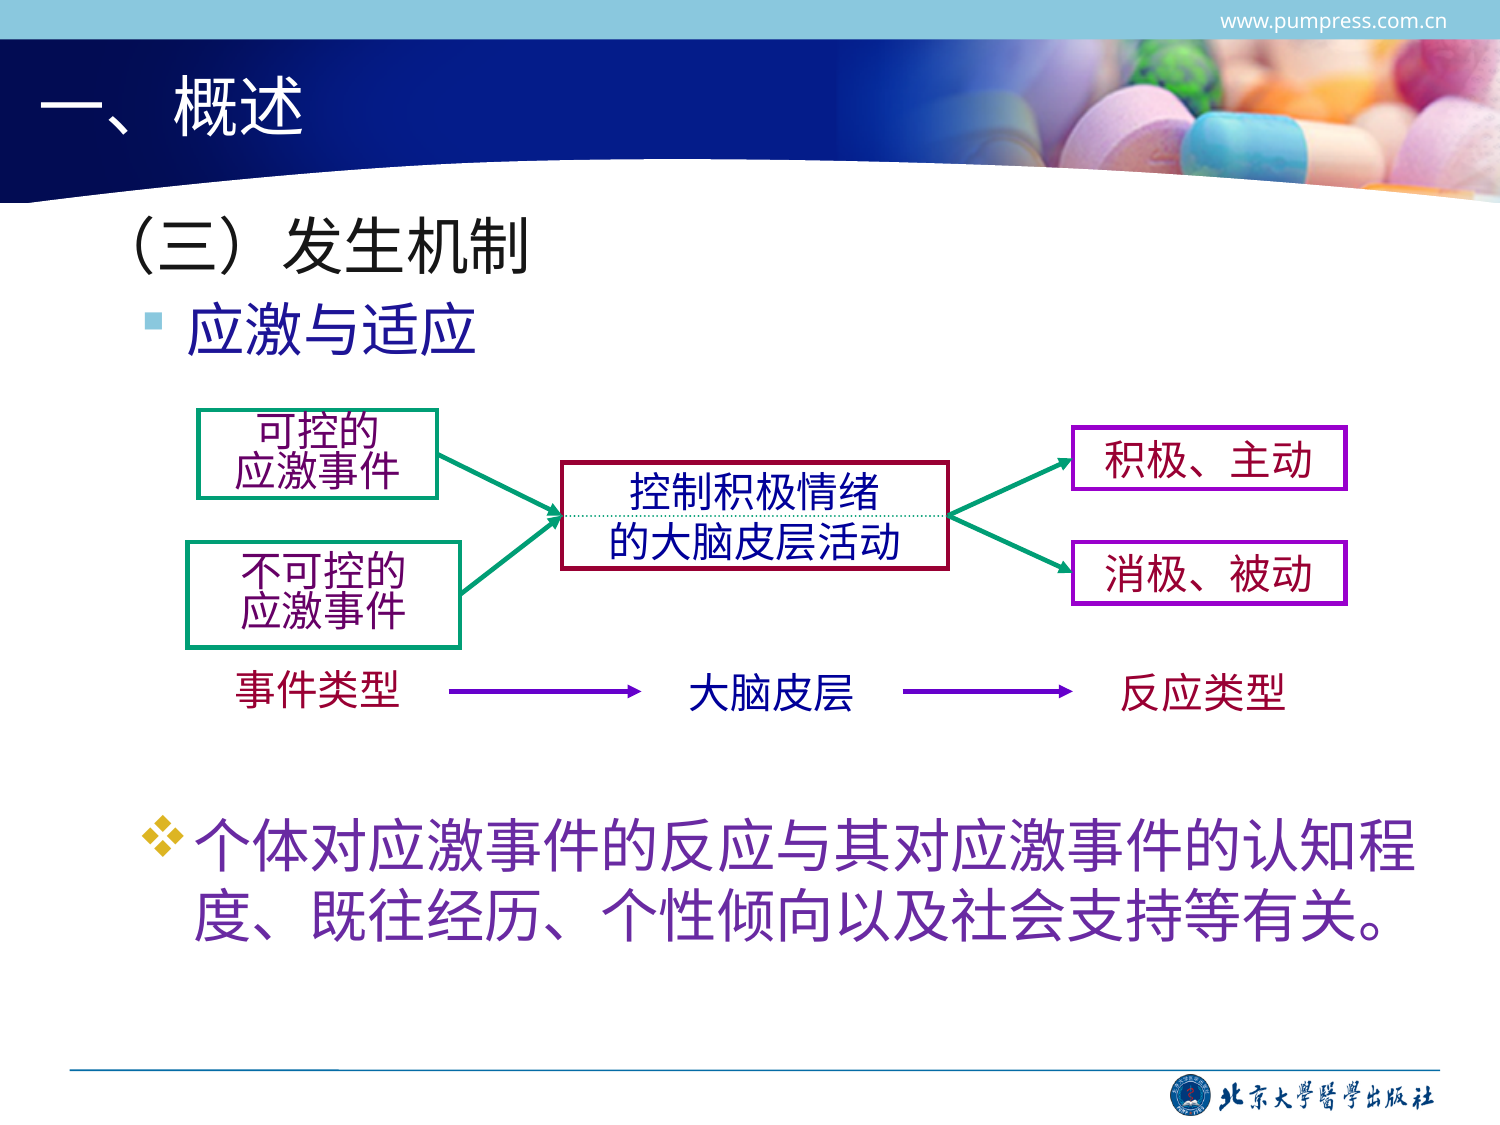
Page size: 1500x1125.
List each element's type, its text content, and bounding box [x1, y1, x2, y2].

picture [0, 40, 1500, 203]
picture [1170, 1074, 1436, 1118]
list （三）发生机制 应激与适应 [49, 198, 1463, 1026]
text_box 个体对应激事件的反应与其对应激事件的认知程度、既往经历、个性倾向以及社会支持等有关。 [46, 801, 1460, 1008]
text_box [187, 409, 1346, 727]
slide_number www.pumpress.com.cn [1024, 0, 1463, 38]
title 一、概述 [23, 58, 1349, 152]
